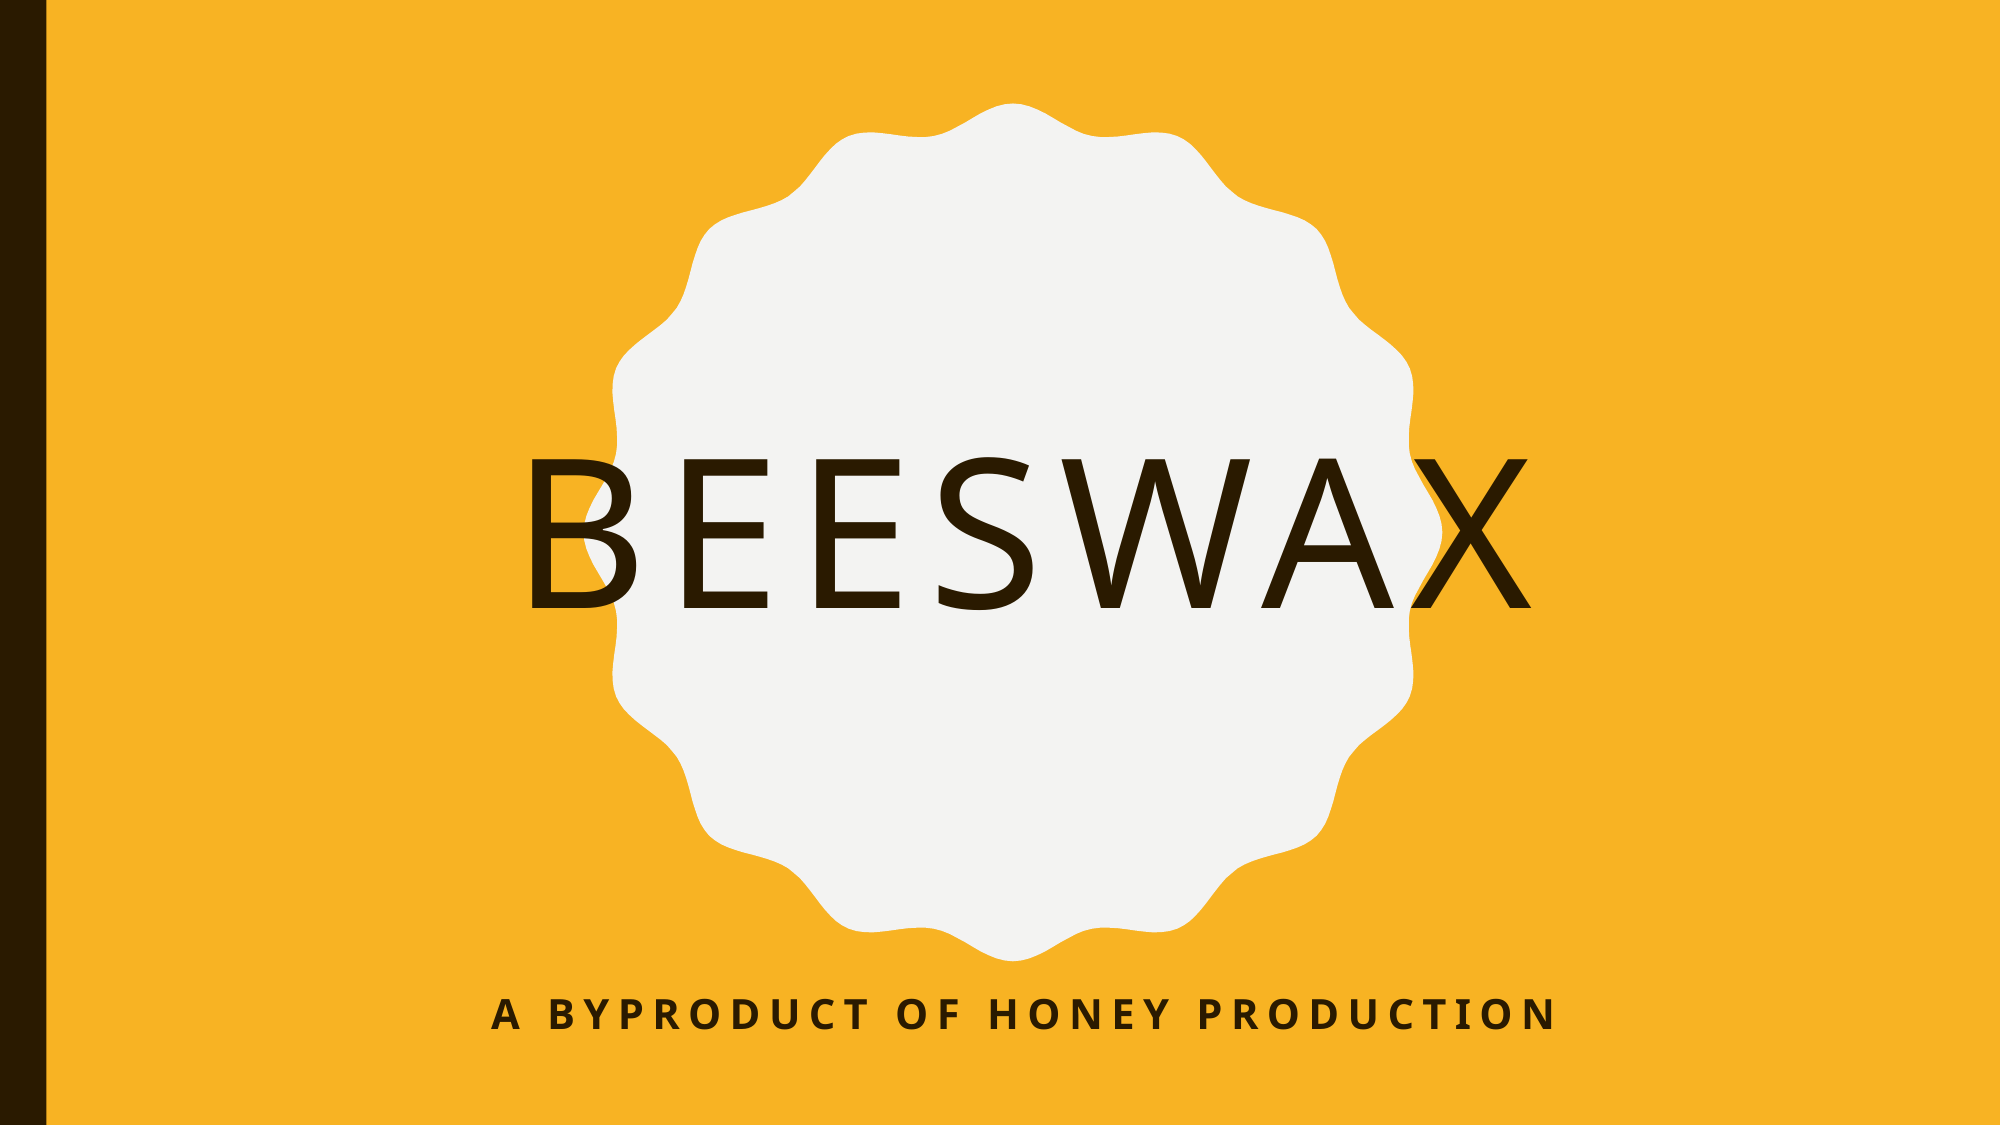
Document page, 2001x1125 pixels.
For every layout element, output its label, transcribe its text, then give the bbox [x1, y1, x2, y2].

title Beeswax [176, 180, 1870, 902]
subtitle A Byproduct of Honey Production [363, 980, 1684, 1103]
